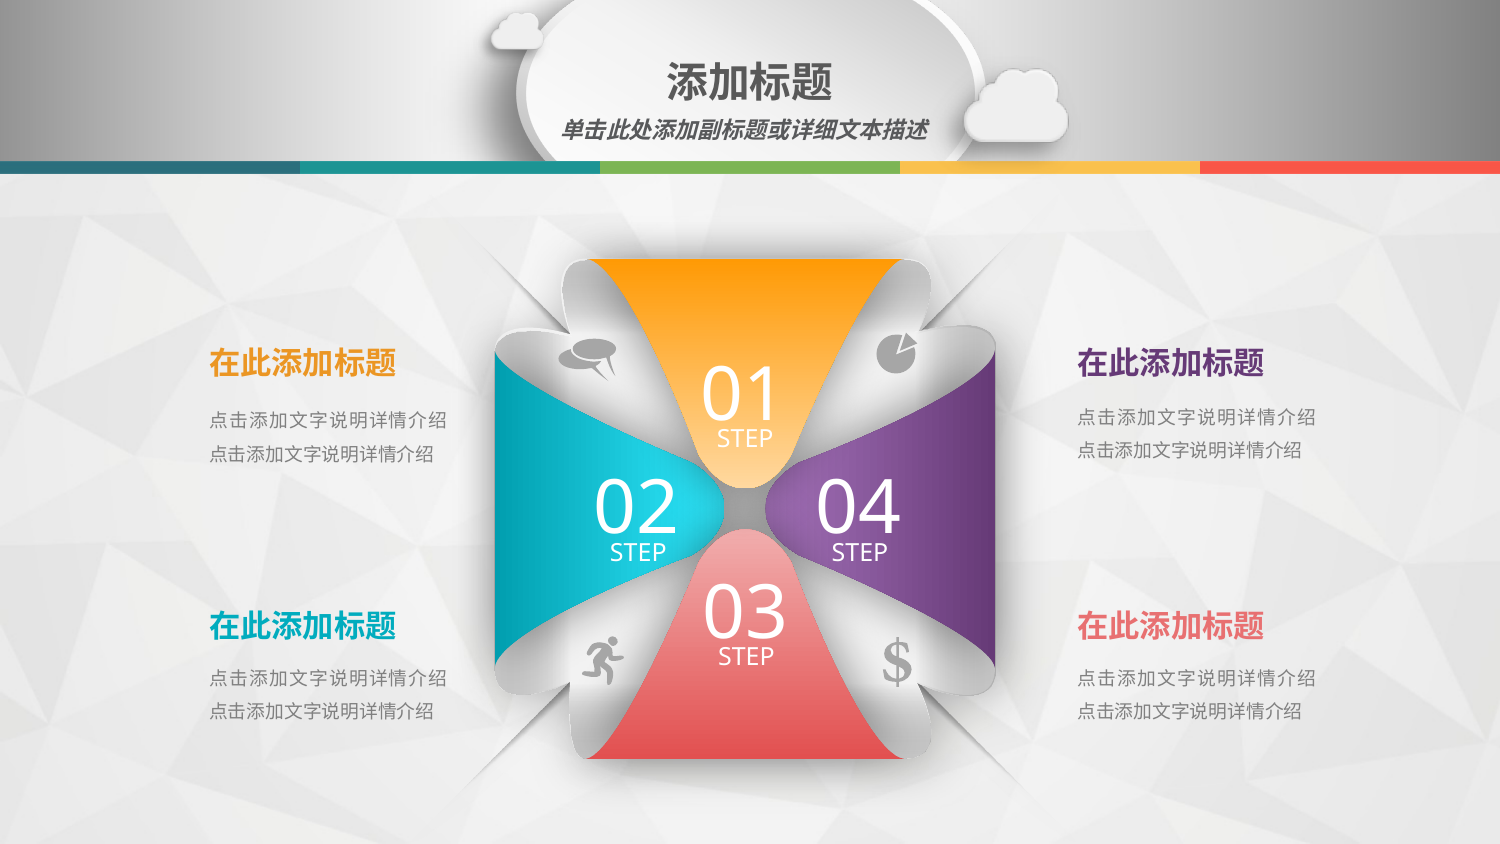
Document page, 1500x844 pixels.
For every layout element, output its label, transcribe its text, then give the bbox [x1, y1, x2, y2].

text_box 点击添加文字说明详情介绍点击添加文字说明详情介绍 [194, 647, 272, 730]
text_box 点击添加文字说明详情介绍点击添加文字说明详情介绍 [1218, 386, 1331, 469]
text_box 在此添加标题 [1218, 335, 1290, 386]
text_box 在此添加标题 [194, 335, 272, 388]
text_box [272, 55, 1218, 844]
text_box 点击添加文字说明详情介绍点击添加文字说明详情介绍 [1218, 647, 1331, 730]
text_box 在此添加标题 [194, 598, 272, 647]
picture [0, 0, 1500, 844]
text_box 点击添加文字说明详情介绍点击添加文字说明详情介绍 [194, 389, 272, 473]
text_box 在此添加标题 [1218, 598, 1290, 647]
